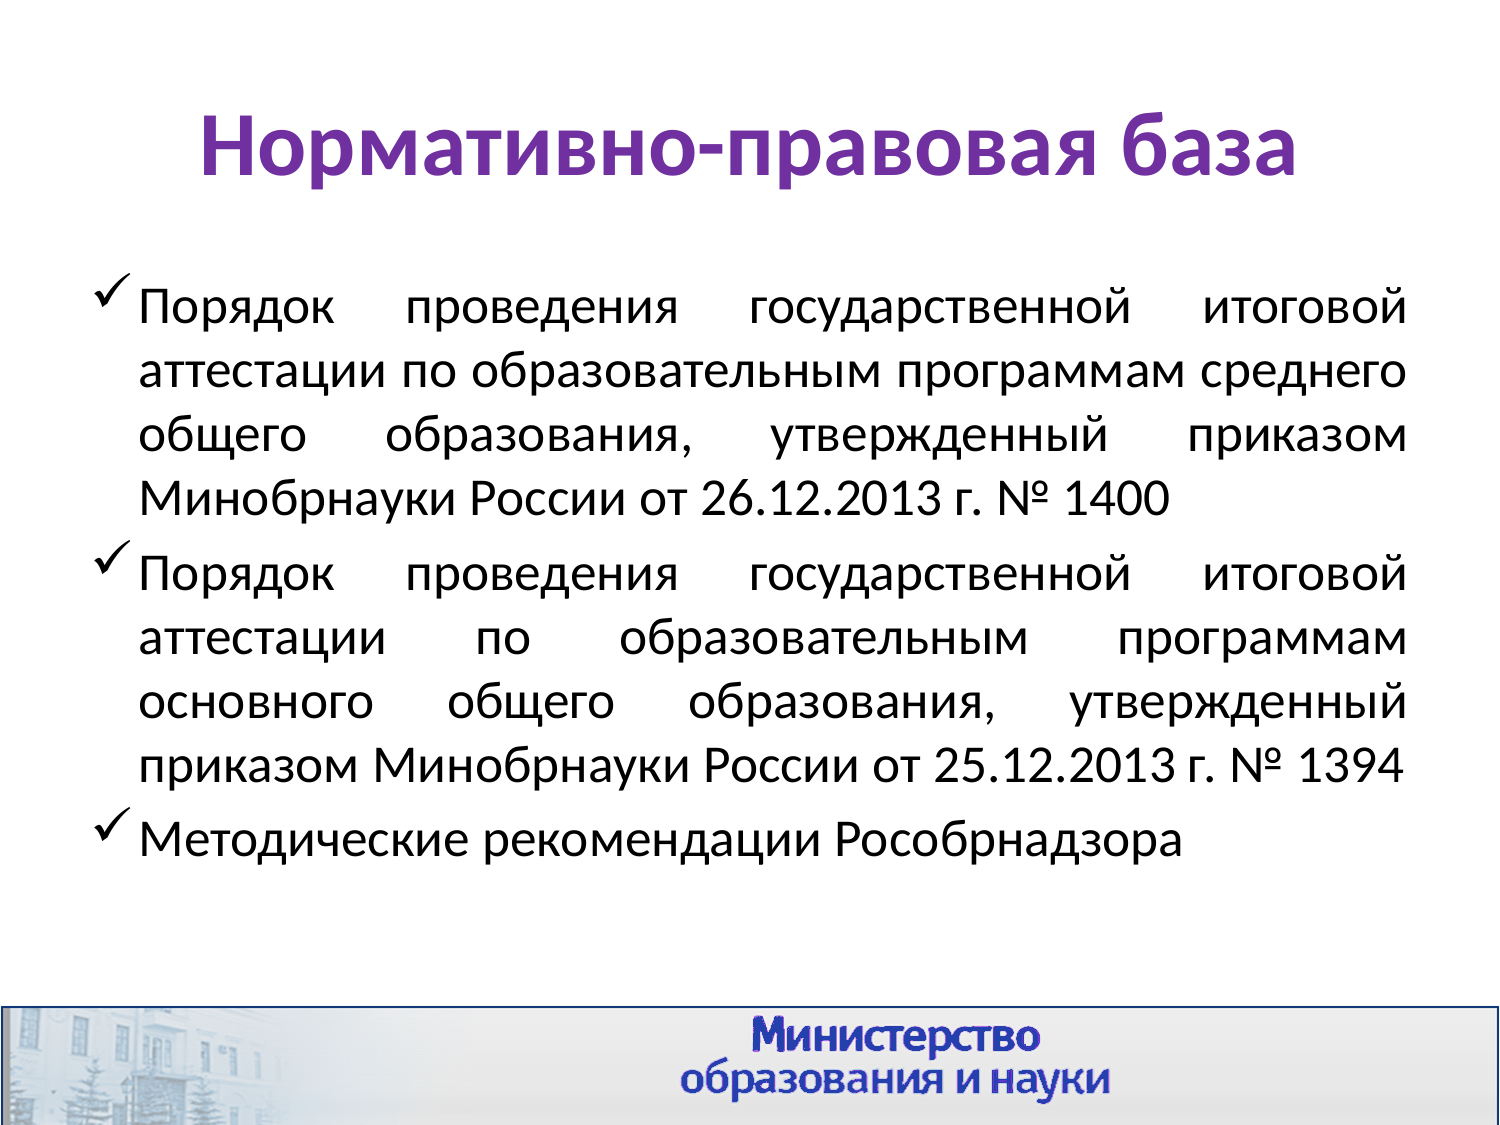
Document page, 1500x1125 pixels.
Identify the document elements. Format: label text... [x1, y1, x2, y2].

picture [0, 1004, 1500, 1125]
list Порядок проведения государственной итоговой аттестации по образовательным программам среднего общего образования, утвержденный приказом Минобрнауки России от 26.12.2013 г. № 1400 Порядок проведения государственной итоговой аттестации по образовательным программам основного общего образования, утвержденный приказом Минобрнауки России от 25.12.2013 г. № 1394 Методические рекомендации Рособрнадзора [75, 262, 1425, 1003]
title Нормативно-правовая база [75, 45, 1425, 233]
